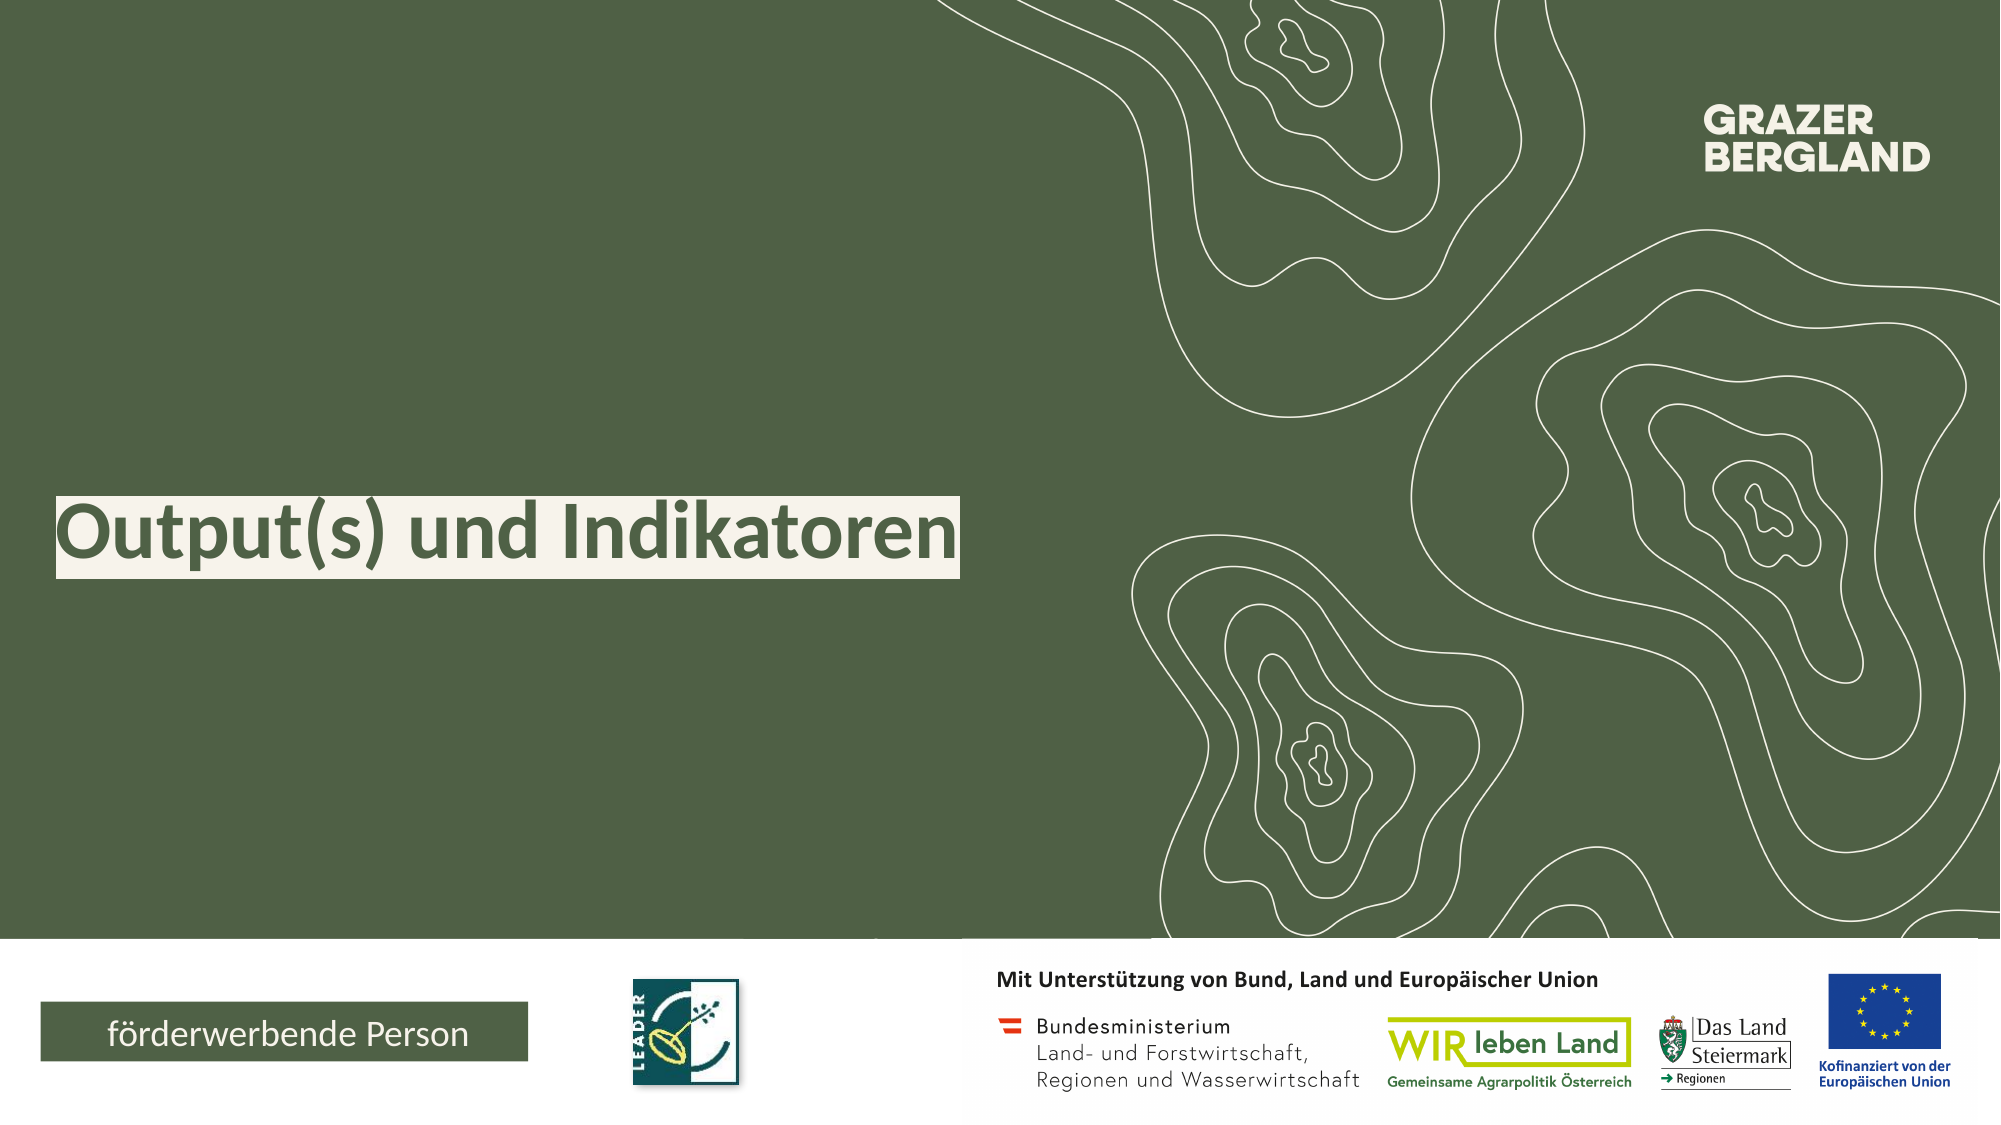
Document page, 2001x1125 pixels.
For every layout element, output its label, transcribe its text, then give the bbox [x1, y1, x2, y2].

title Output(s) und Indikatoren [40, 351, 1104, 584]
picture [962, 938, 1978, 1125]
picture [633, 979, 739, 1085]
picture [1704, 104, 1930, 172]
